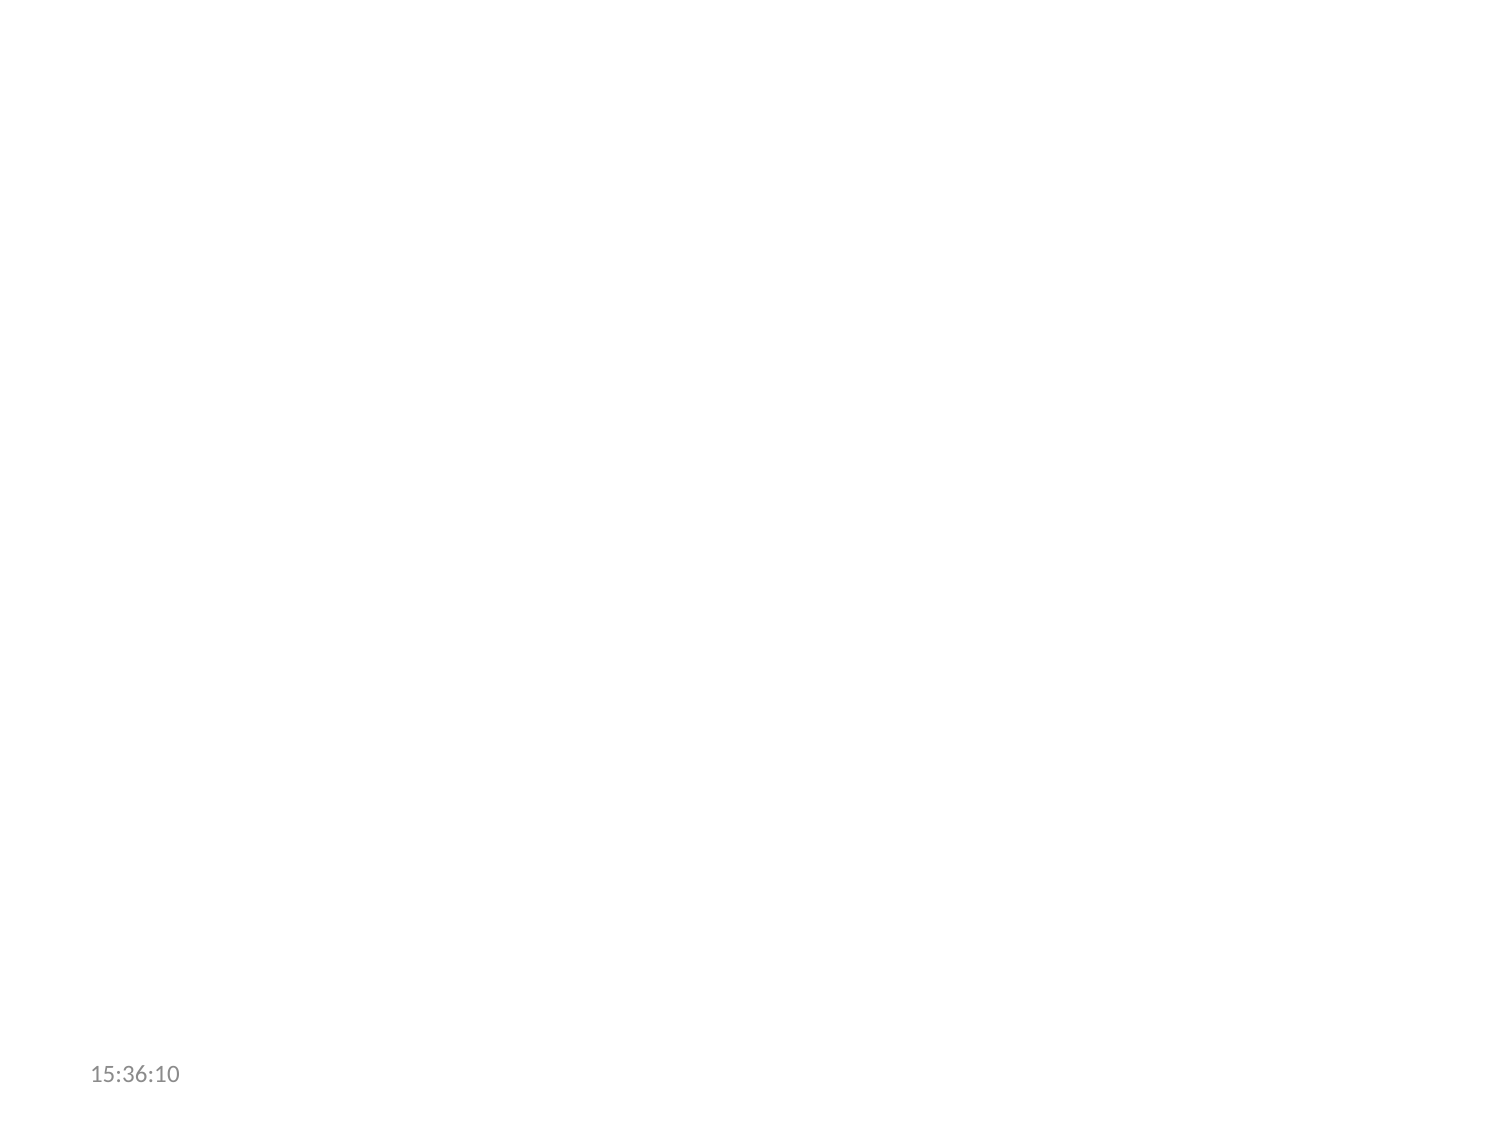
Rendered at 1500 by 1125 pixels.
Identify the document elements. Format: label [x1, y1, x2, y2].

slide_number [75, 1042, 425, 1103]
